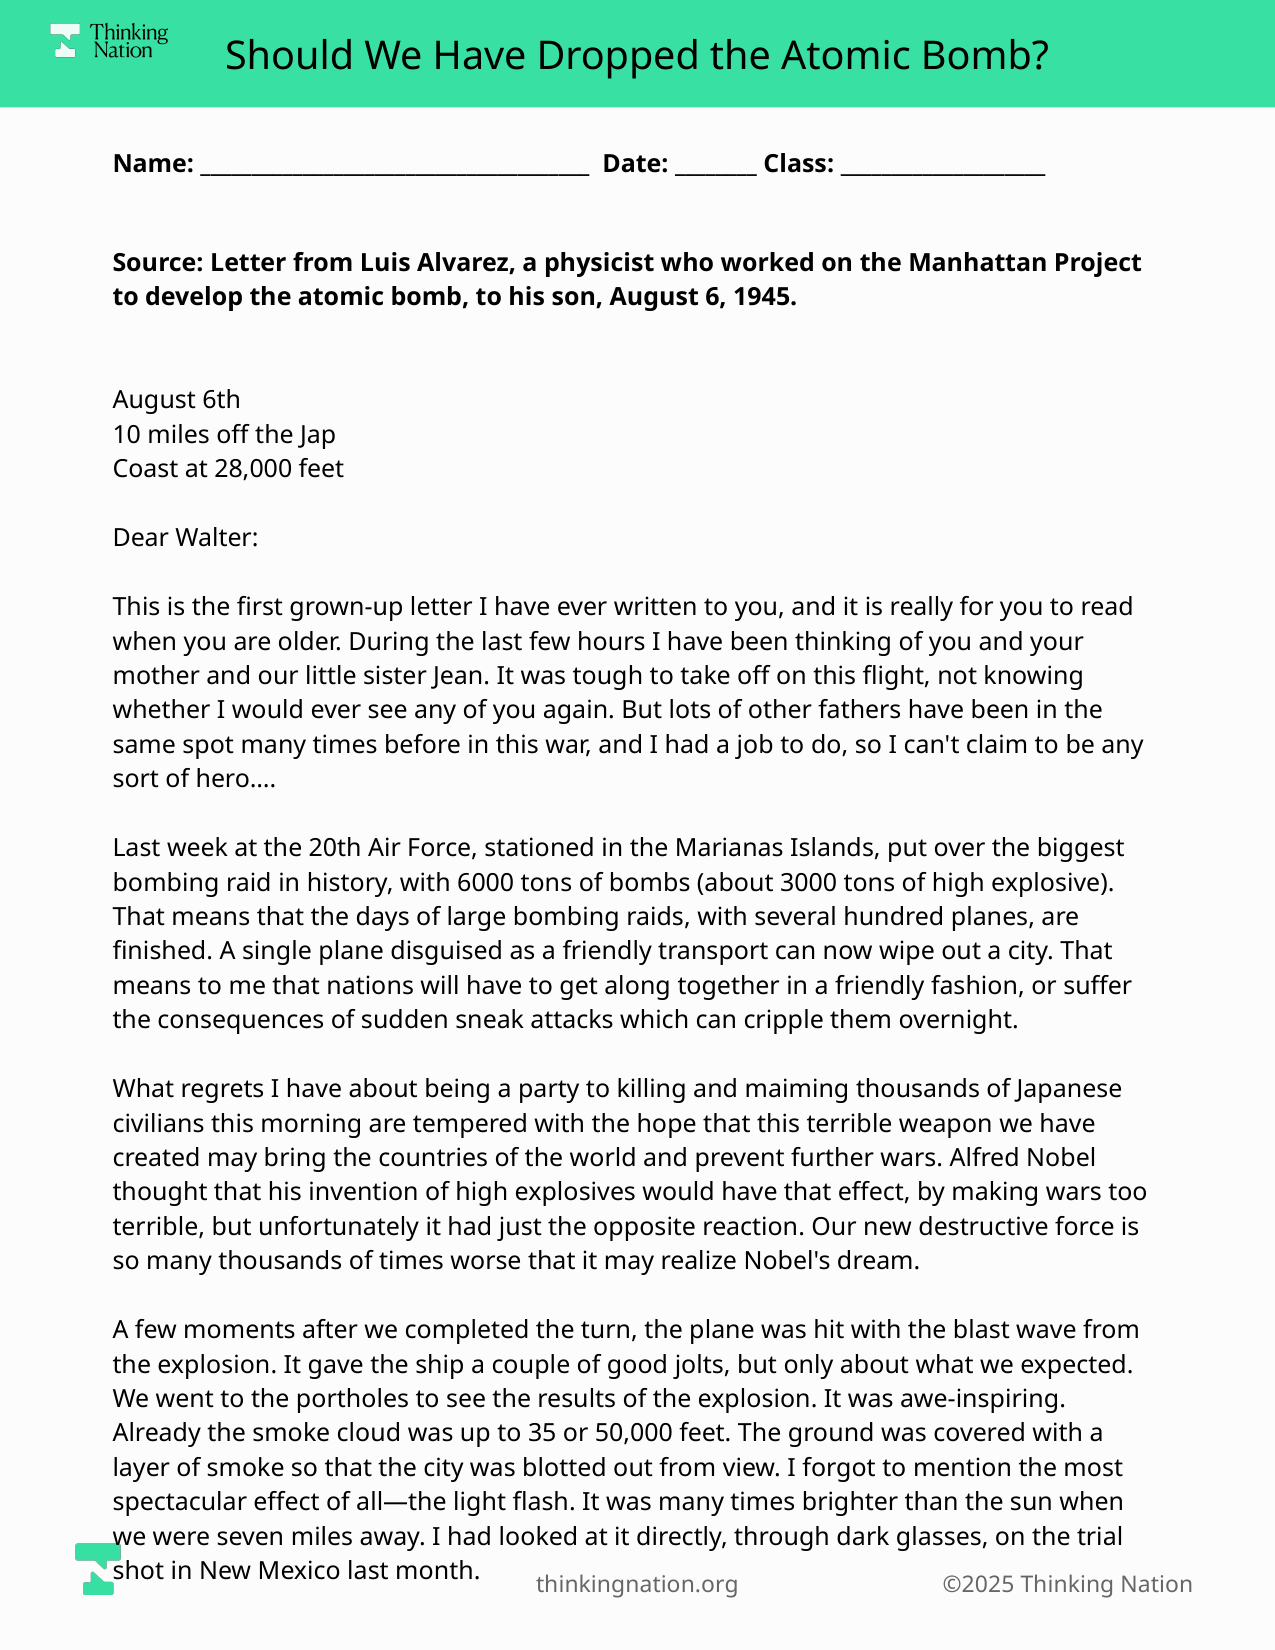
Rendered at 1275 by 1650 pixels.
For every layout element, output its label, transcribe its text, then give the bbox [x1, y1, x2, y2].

text_box ©2025 Thinking Nation [1178, 1553, 1210, 1605]
text_box Name: ______________________________________ Date: ________ Class: ____________________ Source: Letter from Luis Alvarez, a physicist who worked on the Manhattan Project to develop the atomic bomb, to his son, August 6, 1945. August 6th 10 miles off the Jap Coast at 28,000 feet Dear Walter: This is the first grown-up letter I have ever written to you, and it is really for you to read when you are older. During the last few hours I have been thinking of you and your mother and our little sister Jean. It was tough to take off on this flight, not knowing whether I would ever see any of you again. But lots of other fathers have been in the same spot many times before in this war, and I had a job to do, so I can't claim to be any sort of hero…. Last week at the 20th Air Force, stationed in the Marianas Islands, put over the biggest bombing raid in history, with 6000 tons of bombs (about 3000 tons of high explosive). That means that the days of large bombing raids, with several hundred planes, are finished. A single plane disguised as a friendly transport can now wipe out a city. That means to me that nations will have to get along together in a friendly fashion, or suffer the consequences of sudden sneak attacks which can cripple them overnight. What regrets I have about being a party to killing and maiming thousands of Japanese civilians this morning are tempered with the hope that this terrible weapon we have created may bring the countries of the world and prevent further wars. Alfred Nobel thought that his invention of high explosives would have that effect, by making wars too terrible, but unfortunately it had just the opposite reaction. Our new destructive force is so many thousands of times worse that it may realize Nobel's dream. A few moments after we completed the turn, the plane was hit with the blast wave from the explosion. It gave the ship a couple of good jolts, but only about what we expected. We went to the portholes to see the results of the explosion. It was awe-inspiring. Already the smoke cloud was up to 35 or 50,000 feet. The ground was covered with a layer of smoke so that the city was blotted out from view. I forgot to mention the most spectacular effect of all—the light flash. It was many times brighter than the sun when we were seven miles away. I had looked at it directly, through dark glasses, on the trial shot in New Mexico last month. [97, 132, 1178, 1650]
picture [36, 12, 172, 69]
picture [62, 1533, 134, 1605]
text_box Should We Have Dropped the Atomic Bomb? [0, 0, 1275, 108]
